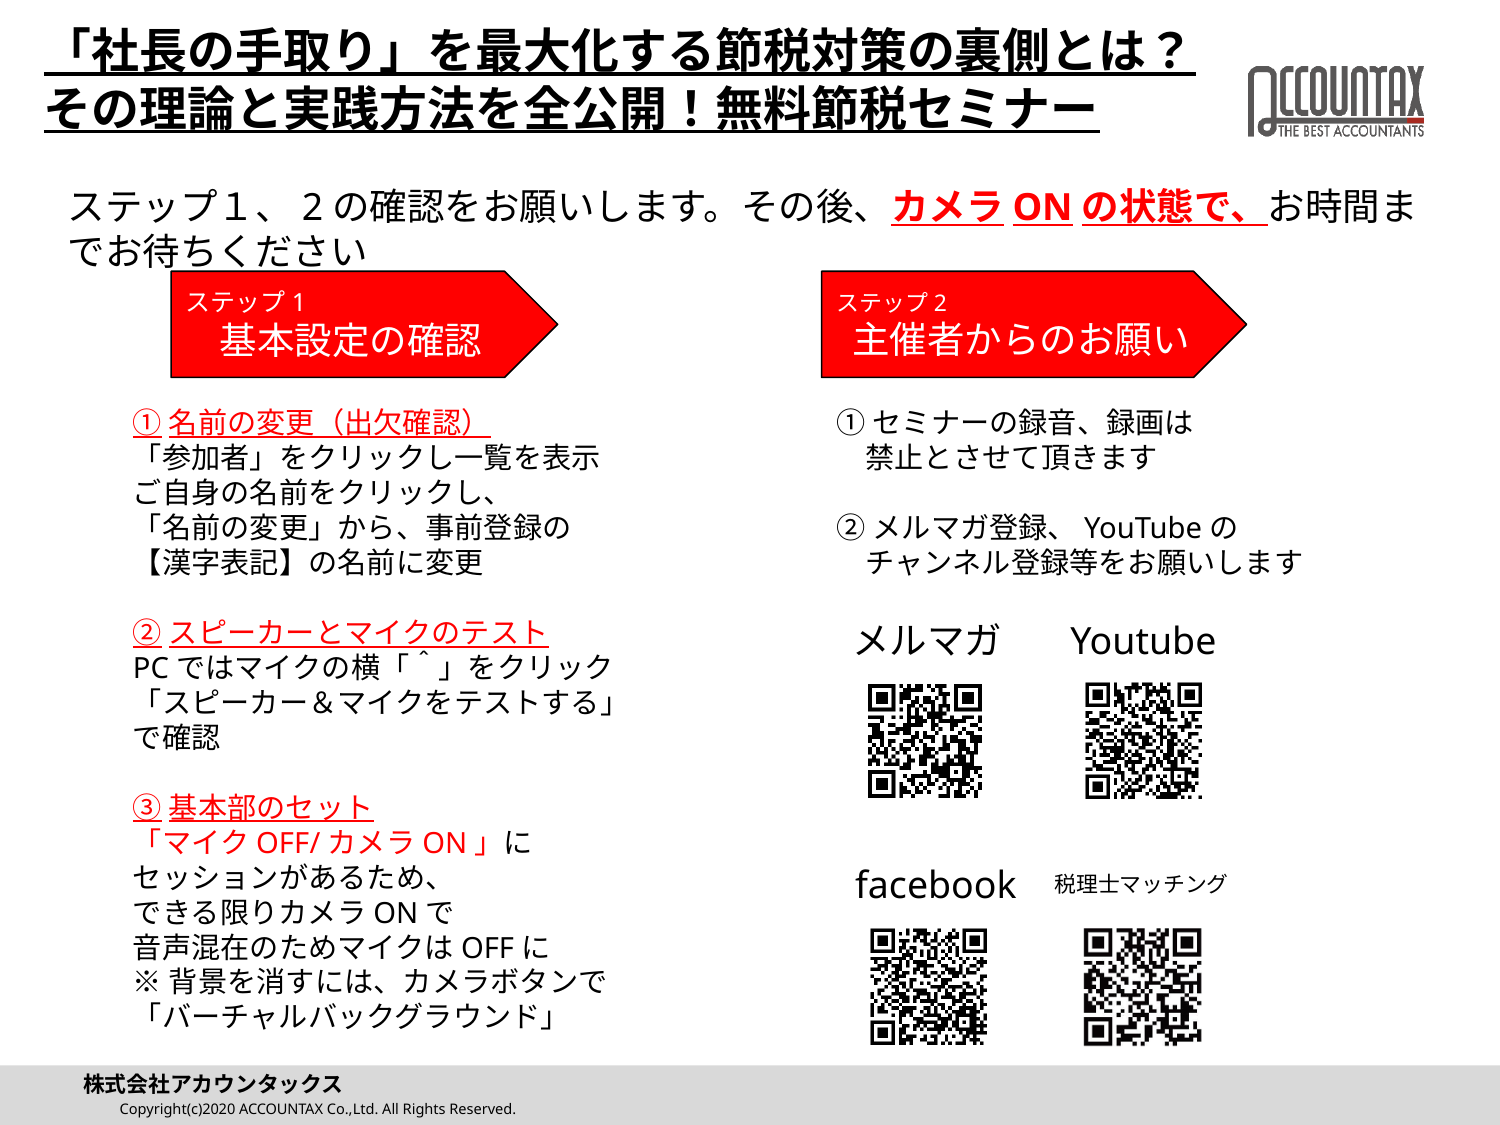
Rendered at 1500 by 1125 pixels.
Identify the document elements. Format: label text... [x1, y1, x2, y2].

text_box ①セミナーの録音、録画は 禁止とさせて頂きます ②メルマガ登録、YouTubeの チャンネル登録等をお願いします [821, 397, 1324, 587]
text_box ステップ１、2の確認をお願いします。その後、カメラONの状態で、お時間までお待ちください [53, 175, 1447, 247]
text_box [851, 609, 1001, 814]
text_box ①名前の変更（出欠確認） 「参加者」をクリックし一覧を表示 ご自身の名前をクリックし、 「名前の変更」から、事前登録の 【漢字表記】の名前に変更 ②スピーカーとマイクのテスト PCではマイクの横「＾」をクリック 「スピーカー＆マイクをテストする」 で確認 ③基本部のセット 「マイクOFF/カメラON」に セッションがあるため、 できる限りカメラONで 音声混在のためマイクはOFFに ※背景を消すには、カメラボタンで 「バーチャルバックグラウンド」 [118, 397, 645, 1042]
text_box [1052, 609, 1235, 814]
picture [1080, 922, 1207, 1051]
text_box ステップ2 主催者からのお願い [821, 271, 1247, 378]
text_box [838, 853, 1034, 1059]
text_box 税理士マッチング [1039, 863, 1244, 905]
text_box ステップ1 基本設定の確認 [171, 271, 558, 378]
picture [1248, 66, 1424, 137]
text_box 「社長の手取り」を最大化する節税対策の裏側とは？ その理論と実践方法を全公開！無料節税セミナー [28, 29, 1293, 128]
